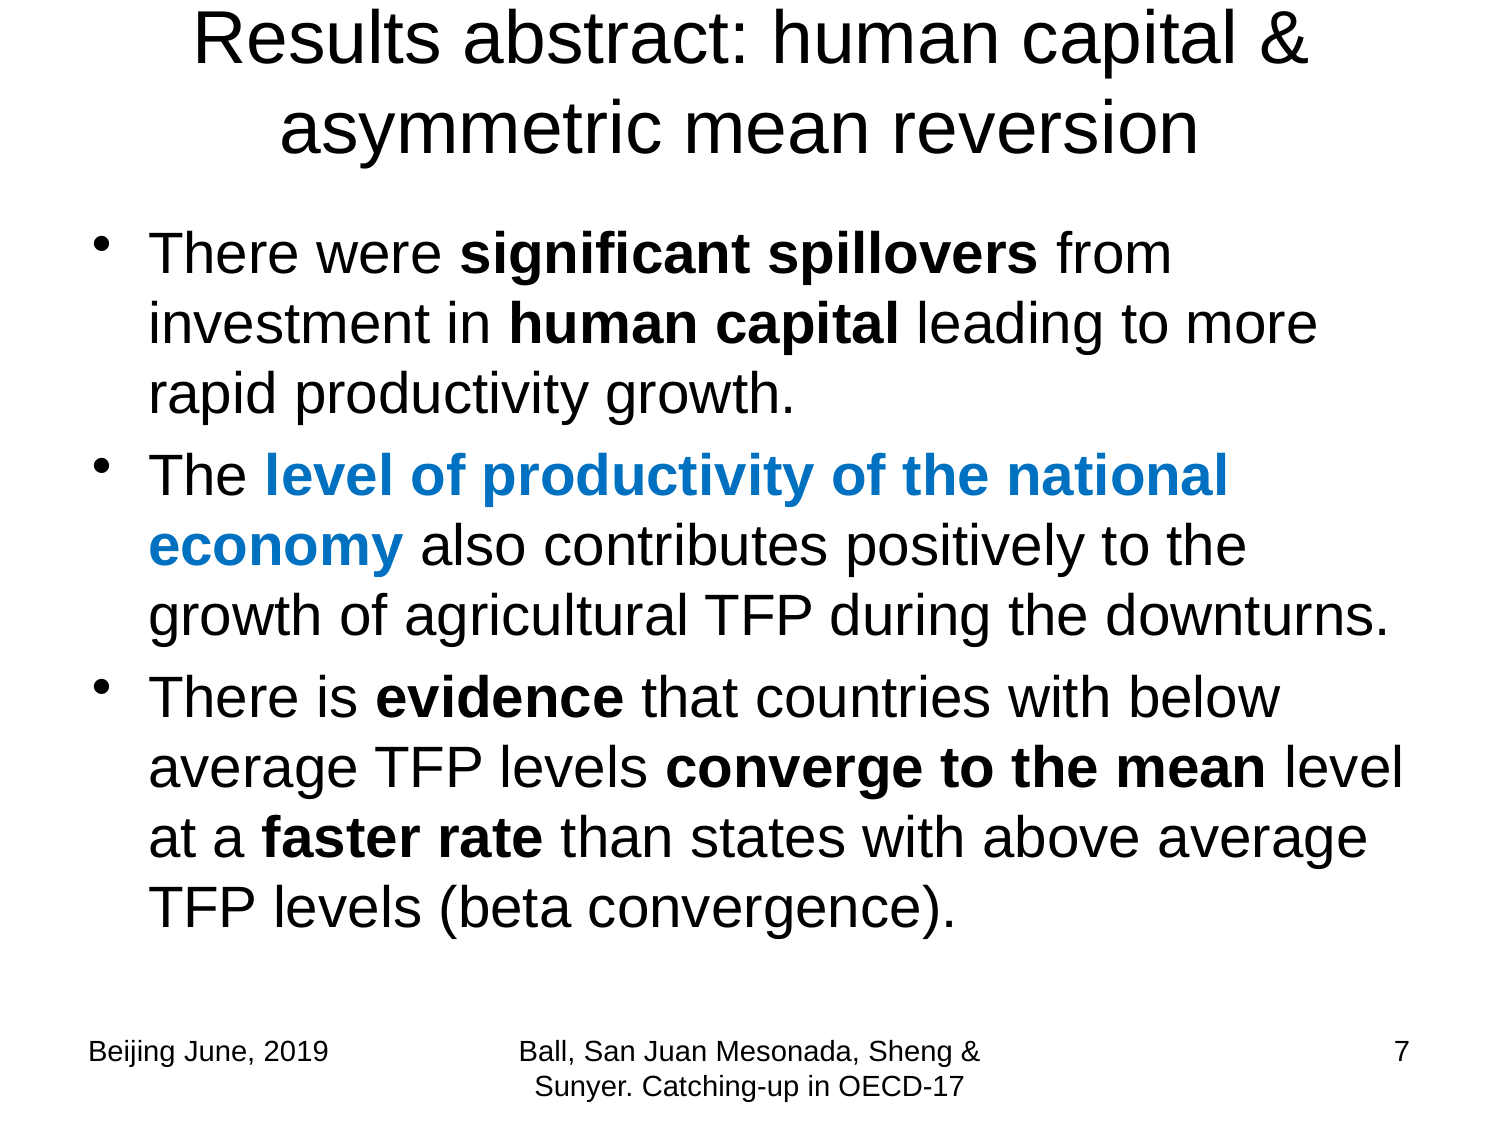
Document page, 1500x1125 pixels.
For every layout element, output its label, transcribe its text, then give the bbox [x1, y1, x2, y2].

slide_number 7 [1074, 1024, 1426, 1103]
footer Ball, San Juan Mesonada, Sheng & Sunyer. Catching-up in OECD-17 [454, 1024, 1046, 1103]
title Results abstract: human capital & asymmetric mean reversion [76, 78, 1425, 189]
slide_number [64, 1024, 454, 1103]
list There were significant spillovers from investment in human capital leading to more rapid productivity growth. The level of productivity of the national economy also contributes positively to the growth of agricultural TFP during the downturns. There is evidence that countries with below average TFP levels converge to the mean level at a faster rate than states with above average TFP levels (beta convergence). [76, 208, 1425, 1005]
